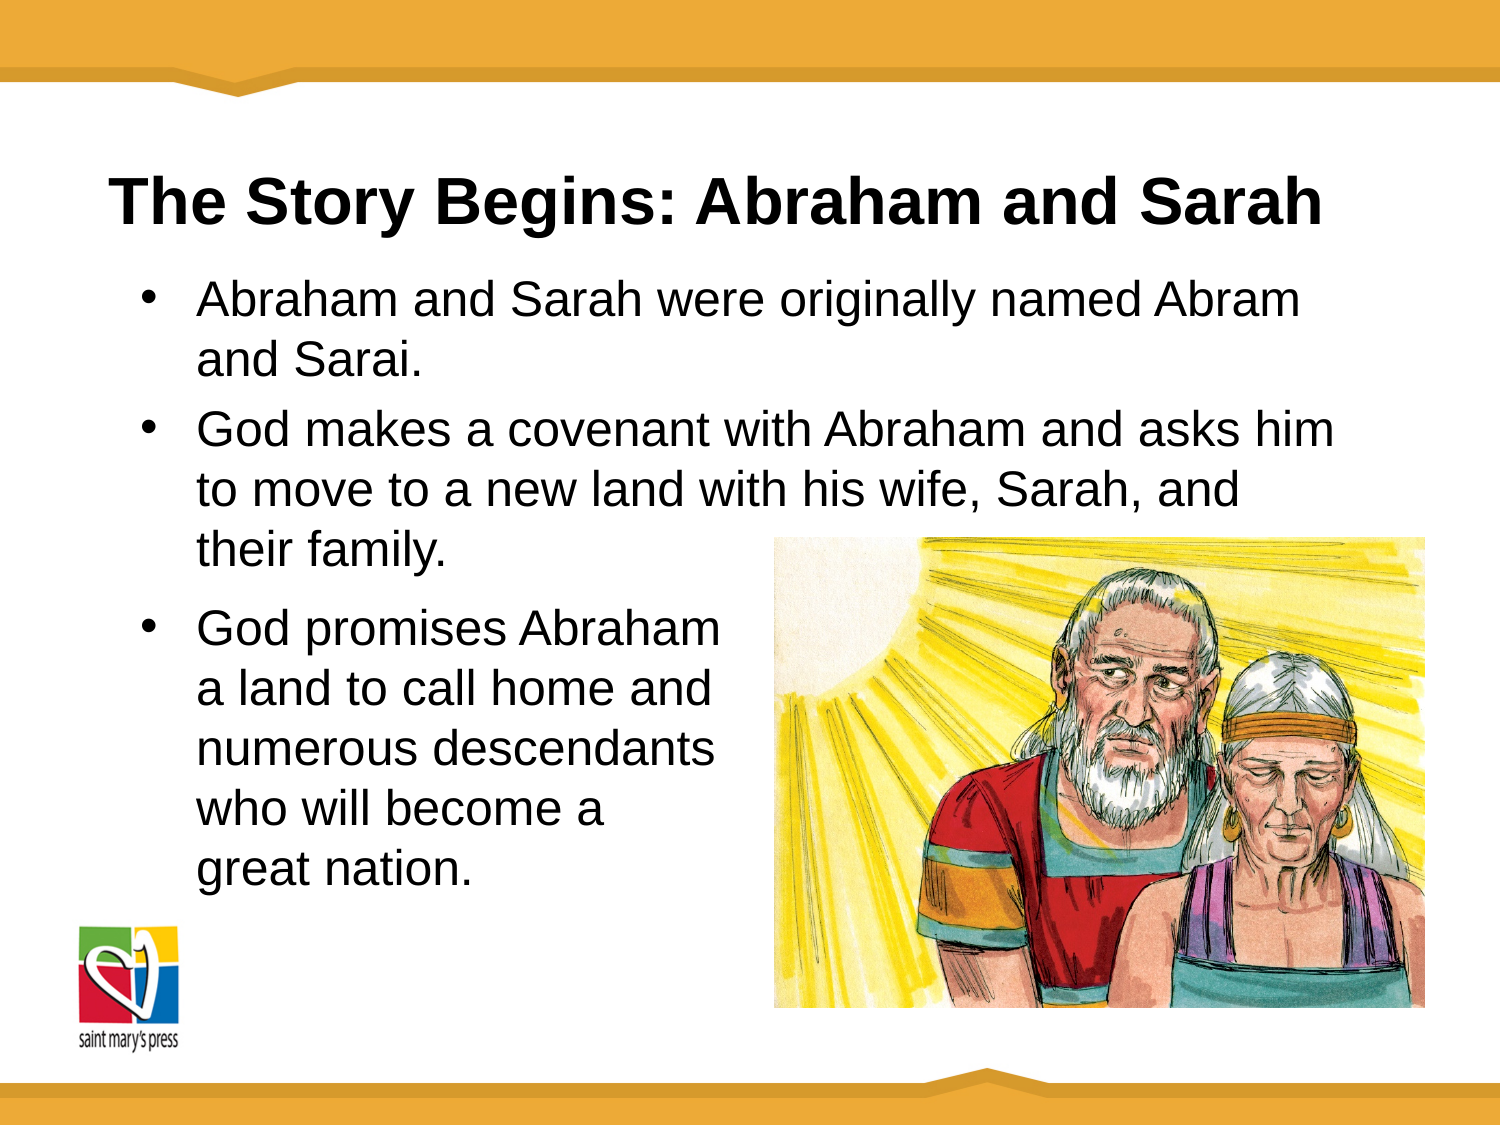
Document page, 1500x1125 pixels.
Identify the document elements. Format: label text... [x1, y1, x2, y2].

list Abraham and Sarah were originally named Abram and Sarai. God makes a covenant with Abraham and asks him to move to a new land with his wife, Sarah, and their family. [125, 259, 1363, 613]
text_box God promises Abraham a land to call home and numerous descendants who will become a great nation. [125, 587, 739, 941]
title The Story Begins: Abraham and Sarah [93, 135, 1482, 261]
picture [0, 0, 1500, 1125]
